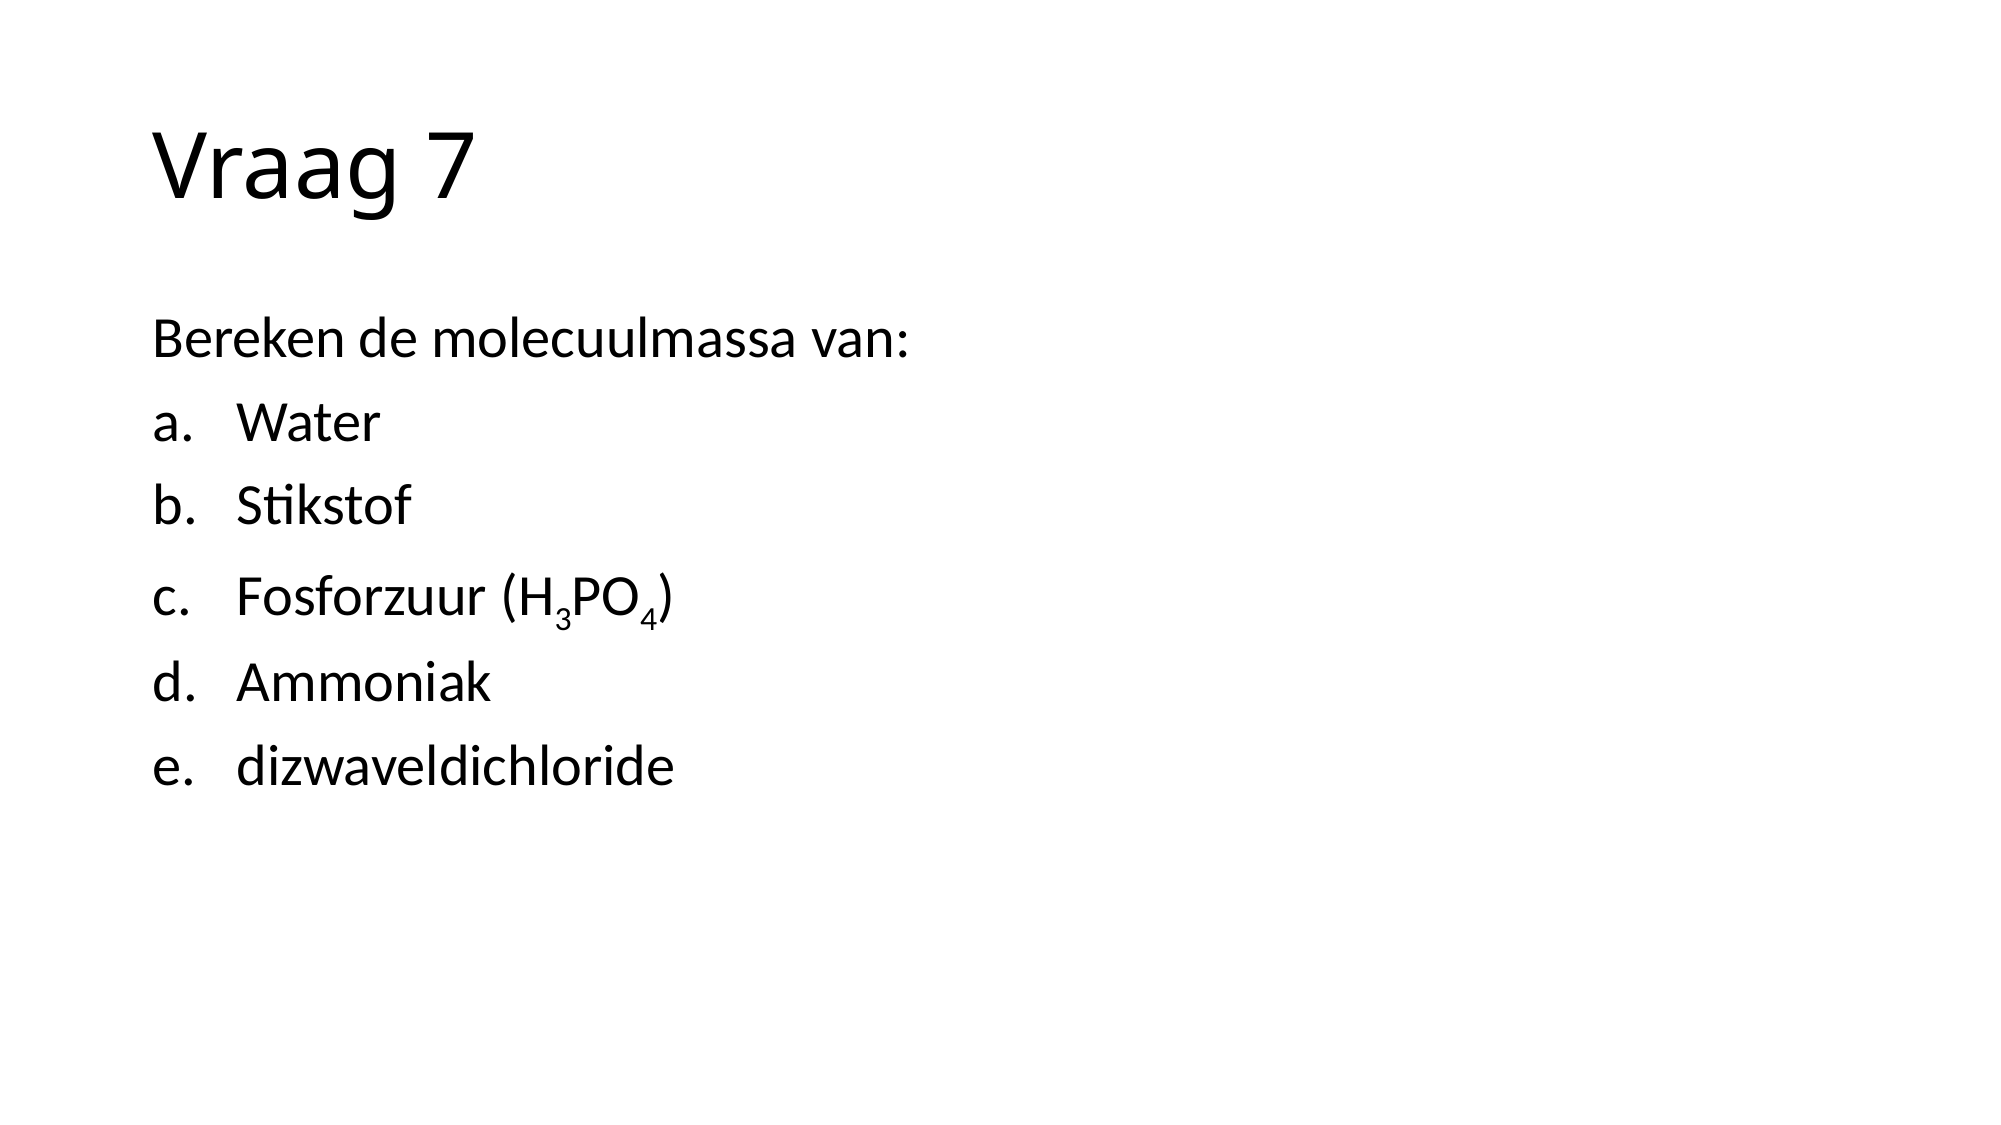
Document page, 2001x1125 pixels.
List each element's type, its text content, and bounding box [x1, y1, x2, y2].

list Bereken de molecuulmassa van: Water Stikstof Fosforzuur (H3PO4) Ammoniak dizwaveldichloride [137, 299, 1863, 1014]
title Vraag 7 [137, 59, 1863, 278]
